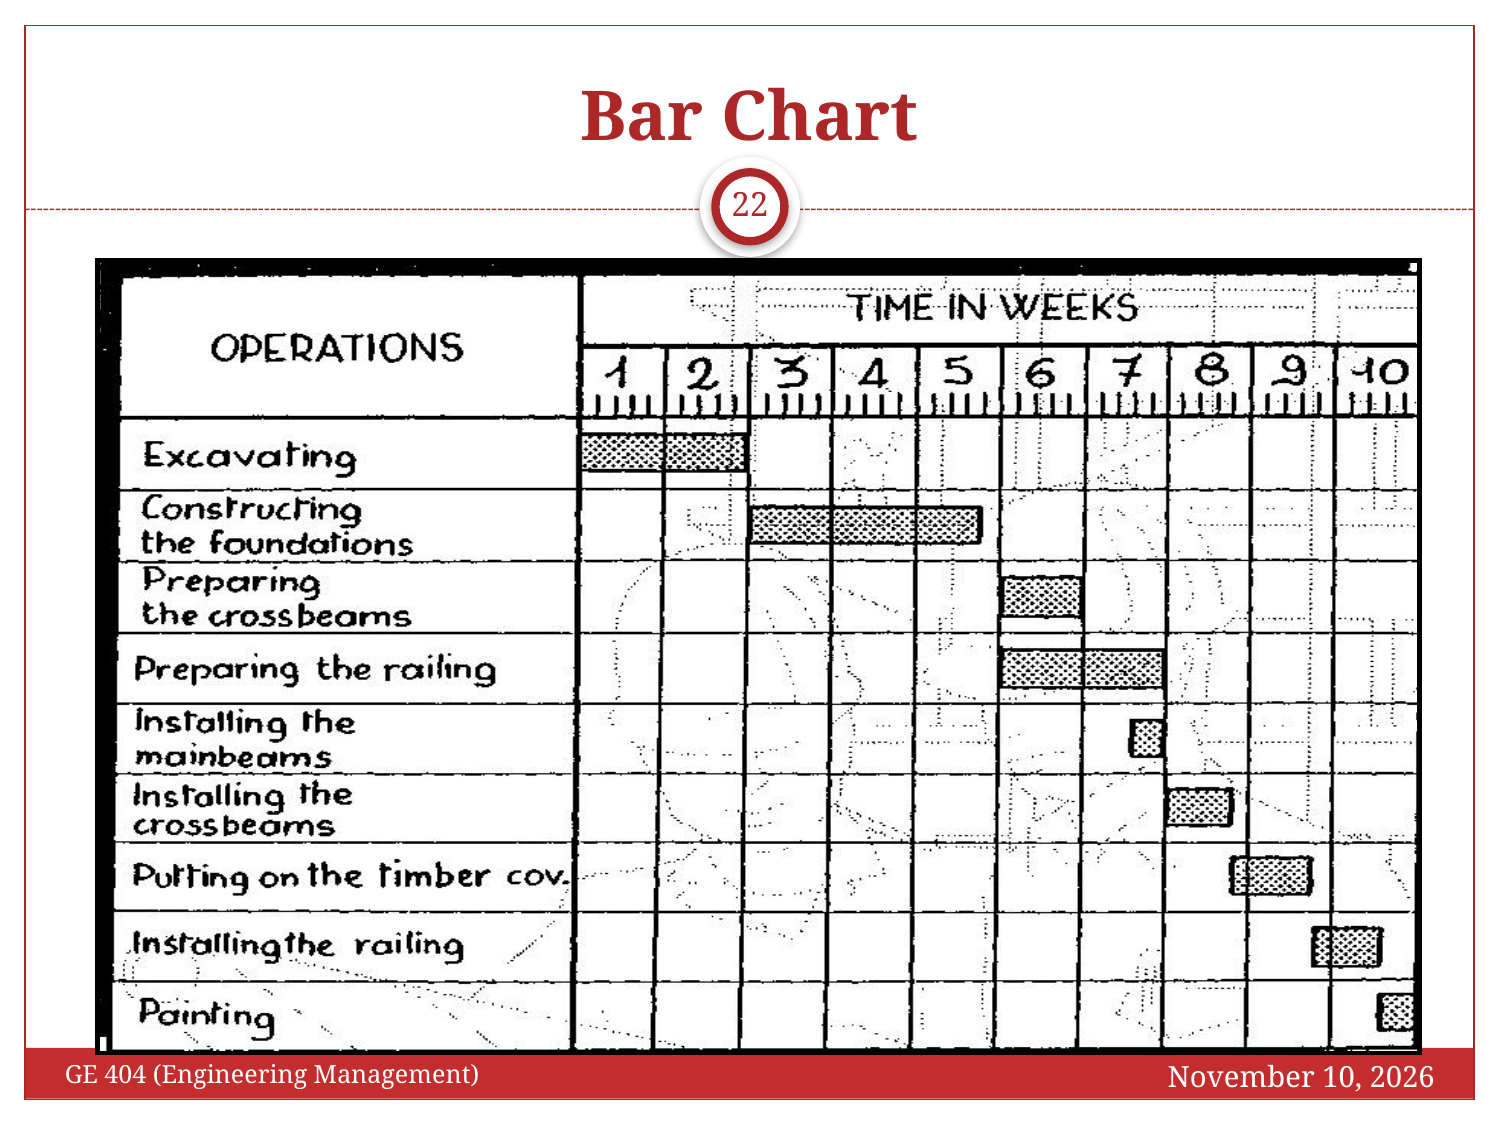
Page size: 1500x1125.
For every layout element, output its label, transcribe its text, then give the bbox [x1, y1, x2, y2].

picture [99, 262, 1418, 1051]
title Bar Chart [49, 37, 1450, 162]
slide_number 22 [712, 169, 788, 243]
footer GE 404 (Engineering Management) [50, 1051, 638, 1112]
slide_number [950, 1050, 1450, 1111]
